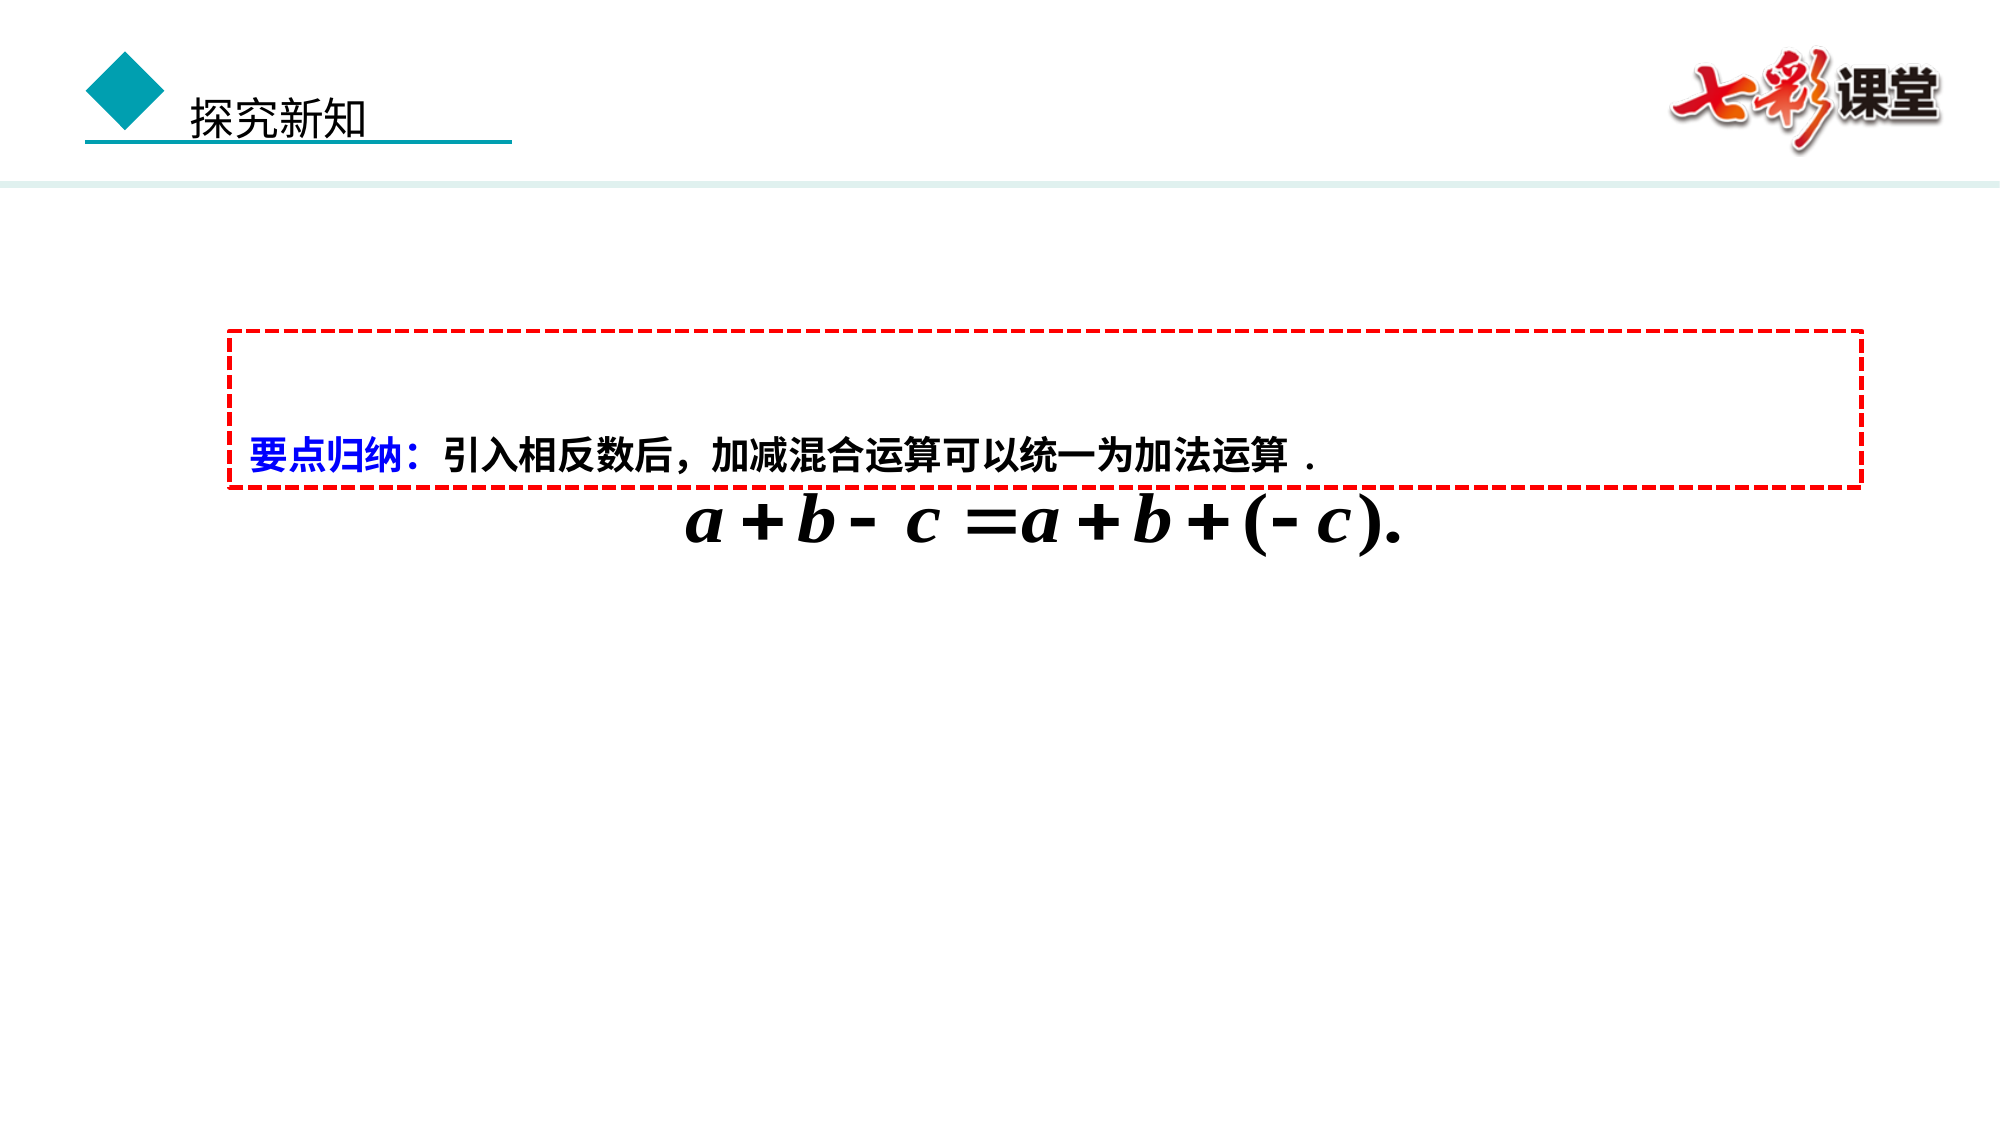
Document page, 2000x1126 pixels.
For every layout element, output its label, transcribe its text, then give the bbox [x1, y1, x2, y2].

picture [1666, 42, 1948, 157]
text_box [675, 482, 1413, 570]
text_box 要点归纳：引入相反数后，加减混合运算可以统一为加法运算. [229, 330, 1862, 488]
